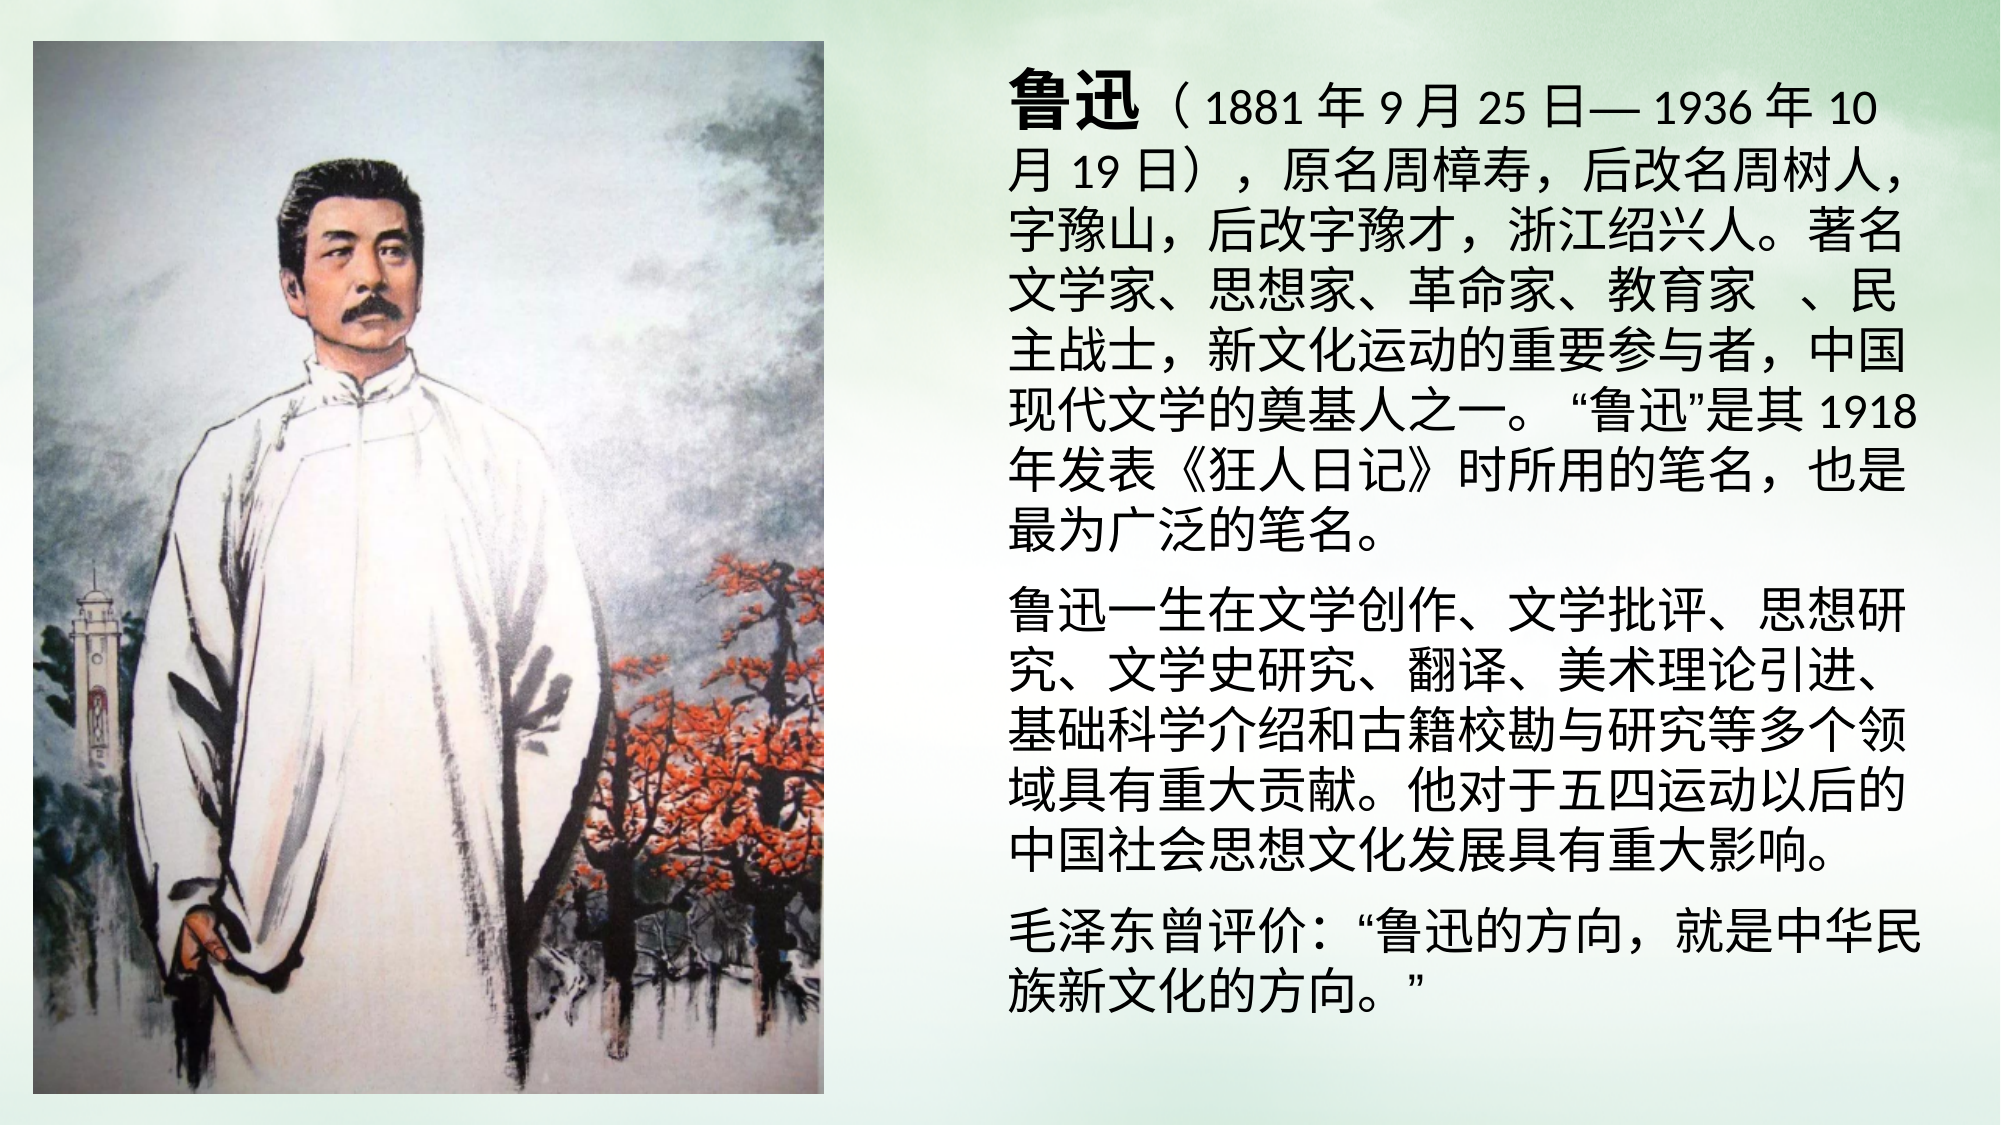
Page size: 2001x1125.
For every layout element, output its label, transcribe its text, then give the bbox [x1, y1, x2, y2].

subtitle 鲁迅（1881年9月25日—1936年10月19日），原名周樟寿，后改名周树人，字豫山，后改字豫才，浙江绍兴人。著名文学家、思想家、革命家、教育家 、民主战士，新文化运动的重要参与者，中国现代文学的奠基人之一。 “鲁迅”是其1918年发表《狂人日记》时所用的笔名，也是最为广泛的笔名。 鲁迅一生在文学创作、文学批评、思想研究、文学史研究、翻译、美术理论引进、基础科学介绍和古籍校勘与研究等多个领域具有重大贡献。他对于五四运动以后的中国社会思想文化发展具有重大影响。 毛泽东曾评价：“鲁迅的方向，就是中华民族新文化的方向。” [992, 70, 1941, 1094]
picture [0, 0, 2001, 1125]
